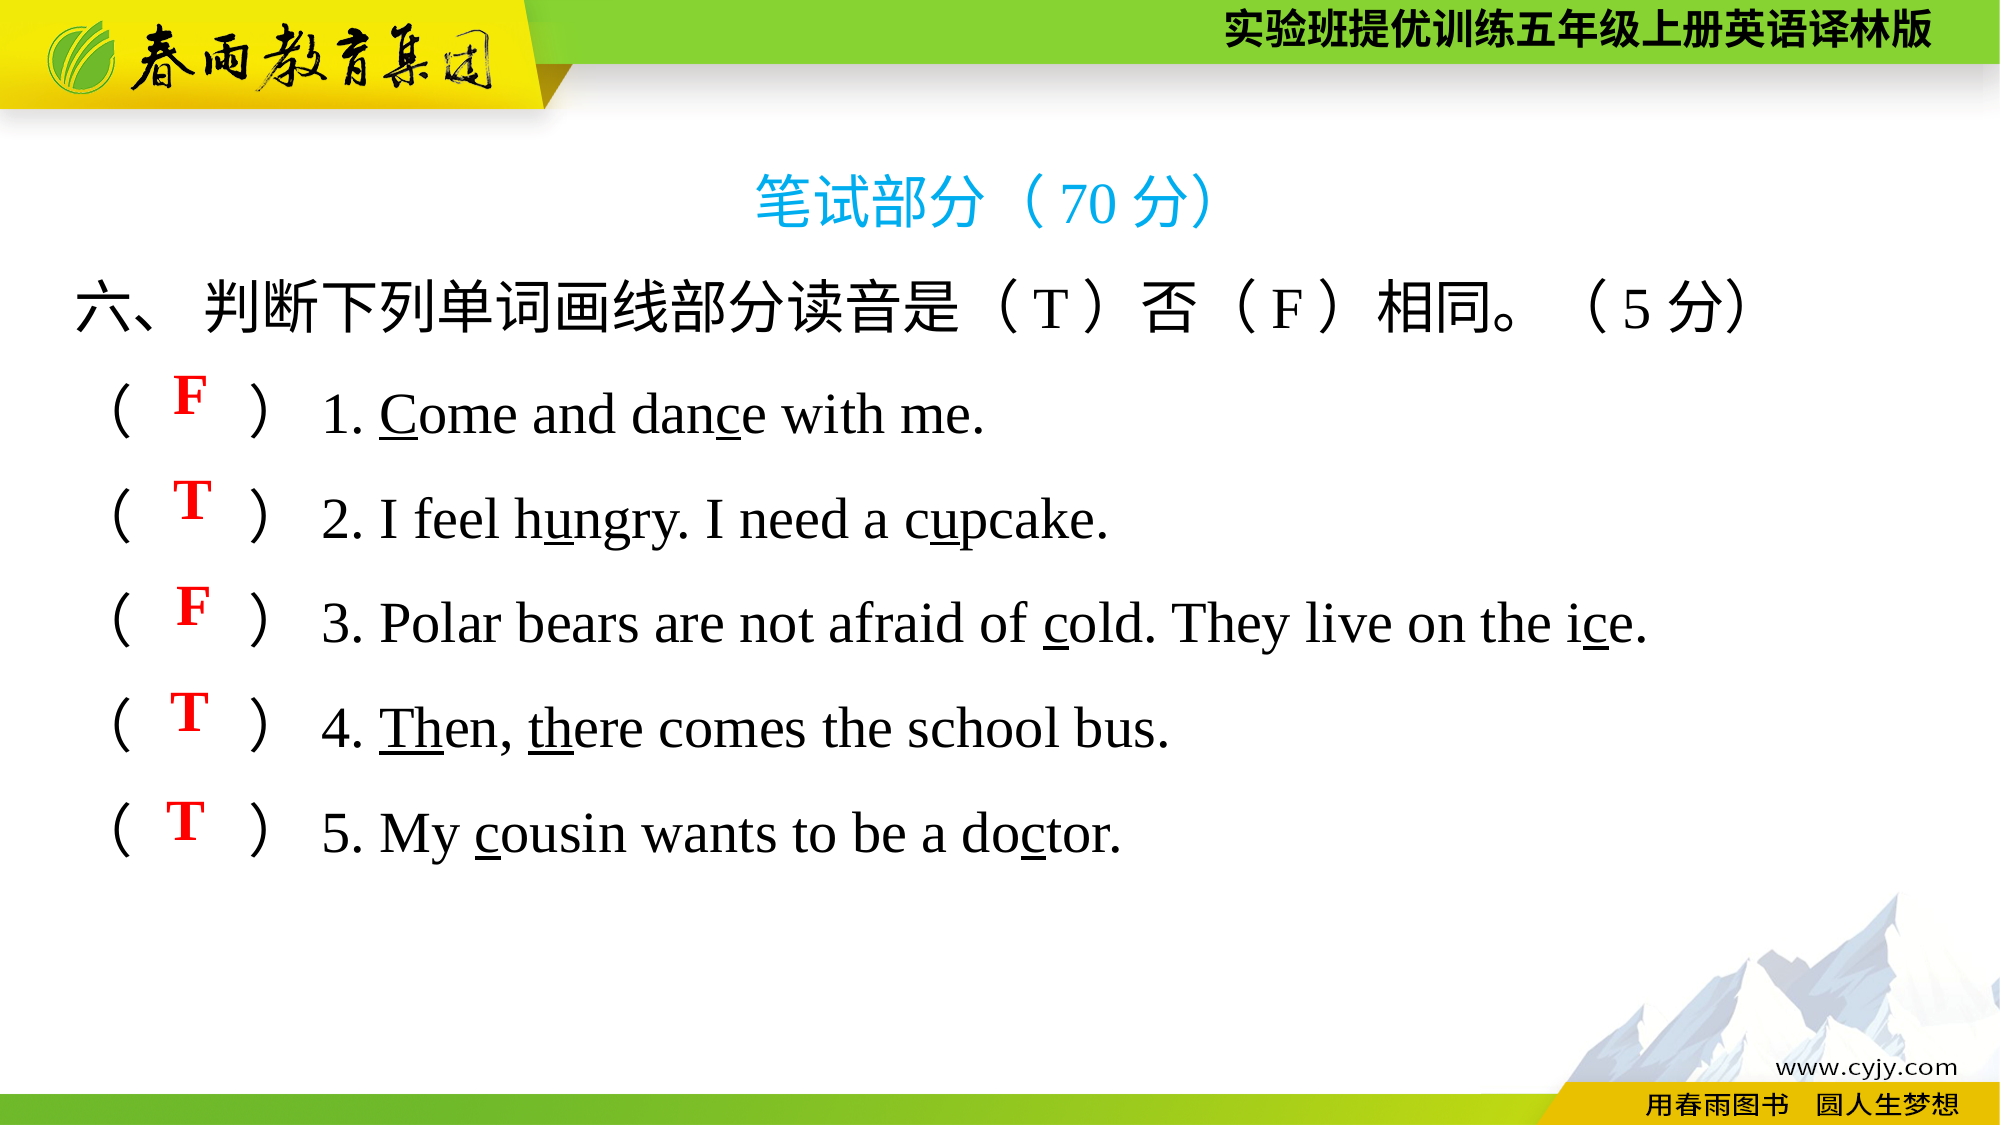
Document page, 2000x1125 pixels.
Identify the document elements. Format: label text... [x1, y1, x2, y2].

text_box T [155, 665, 224, 751]
text_box T [158, 454, 228, 539]
text_box T [151, 775, 221, 860]
list 笔试部分（70分） 六、 判断下列单词画线部分读音是（T）否（F）相同。（5分） （ ）1. Come and dance with me. （ ）2. I feel hungry. I need a cupcake. （ ）3. Polar bears are not afraid of cold. They live on the ice. （ ）4. Then, there comes the school bus. （ ）5. My cousin wants to be a doctor. [59, 122, 1944, 867]
text_box F [158, 348, 224, 434]
picture [0, 0, 2000, 1125]
text_box F [161, 559, 228, 645]
